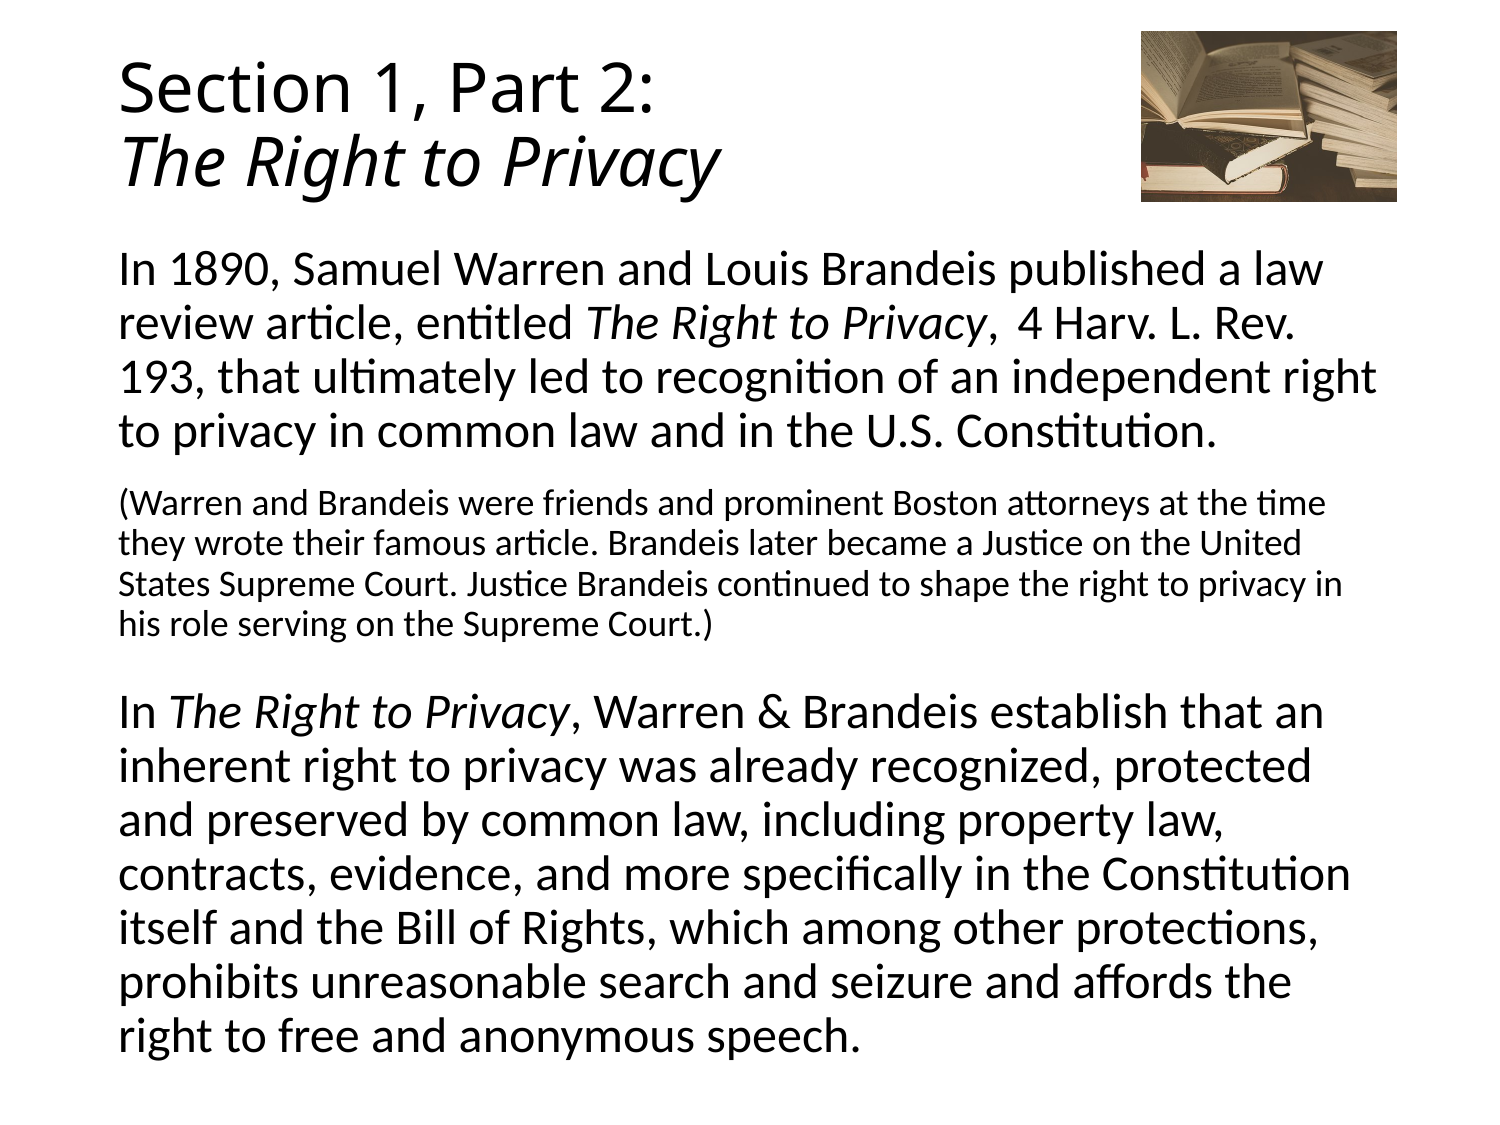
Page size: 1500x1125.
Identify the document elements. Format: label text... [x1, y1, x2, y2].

picture [1141, 31, 1397, 202]
list In 1890, Samuel Warren and Louis Brandeis published a law review article, entitled The Right to Privacy, 4 Harv. L. Rev. 193, that ultimately led to recognition of an independent right to privacy in common law and in the U.S. Constitution. (Warren and Brandeis were friends and prominent Boston attorneys at the time they wrote their famous article. Brandeis later became a Justice on the United States Supreme Court. Justice Brandeis continued to shape the right to privacy in his role serving on the Supreme Court.) In The Right to Privacy, Warren & Brandeis establish that an inherent right to privacy was already recognized, protected and preserved by common law, including property law, contracts, evidence, and more specifically in the Constitution itself and the Bill of Rights, which among other protections, prohibits unreasonable search and seizure and affords the right to free and anonymous speech. [102, 234, 1398, 991]
title Section 1, Part 2: The Right to Privacy [102, 18, 1398, 234]
